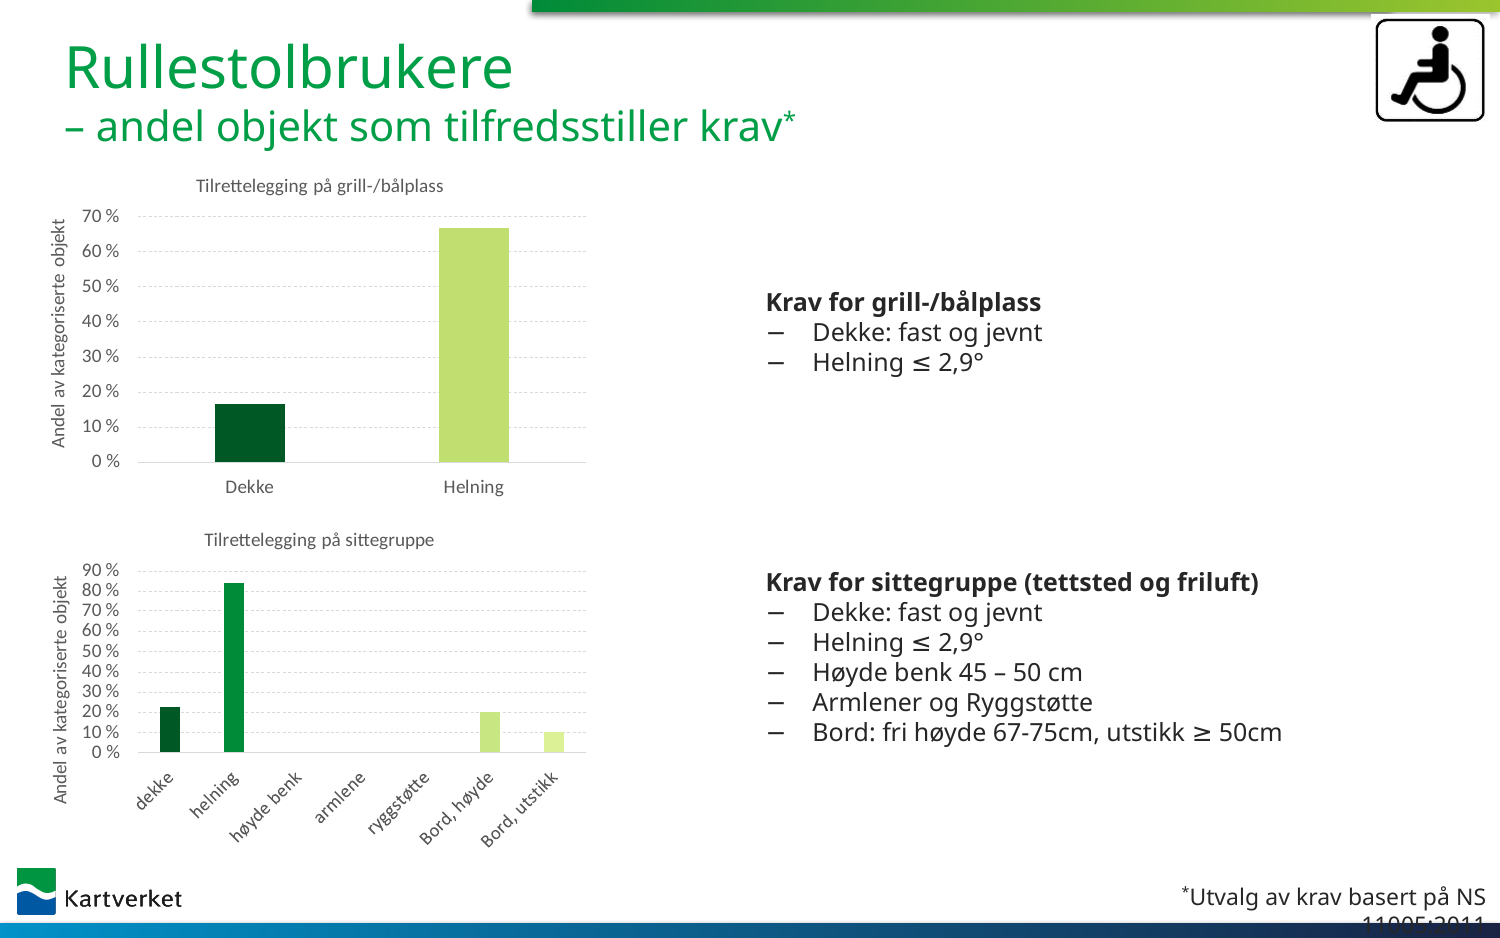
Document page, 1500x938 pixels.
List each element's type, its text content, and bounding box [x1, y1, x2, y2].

text_box Rullestolbrukere – andel objekt som tilfredsstiller krav* [49, 14, 1431, 158]
picture [41, 520, 597, 859]
text_box Krav for grill-/bålplass Dekke: fast og jevnt Helning ≤ 2,9° [750, 279, 1452, 384]
picture [1371, 13, 1491, 127]
text_box *Utvalg av krav basert på NS 11005:2011 [1068, 873, 1500, 938]
picture [41, 166, 597, 505]
text_box Krav for sittegruppe (tettsted og friluft) Dekke: fast og jevnt Helning ≤ 2,9° Høyde benk 45 – 50 cm Armlener og Ryggstøtte Bord: fri høyde 67-75cm, utstikk ≥ 50cm [750, 559, 1500, 754]
